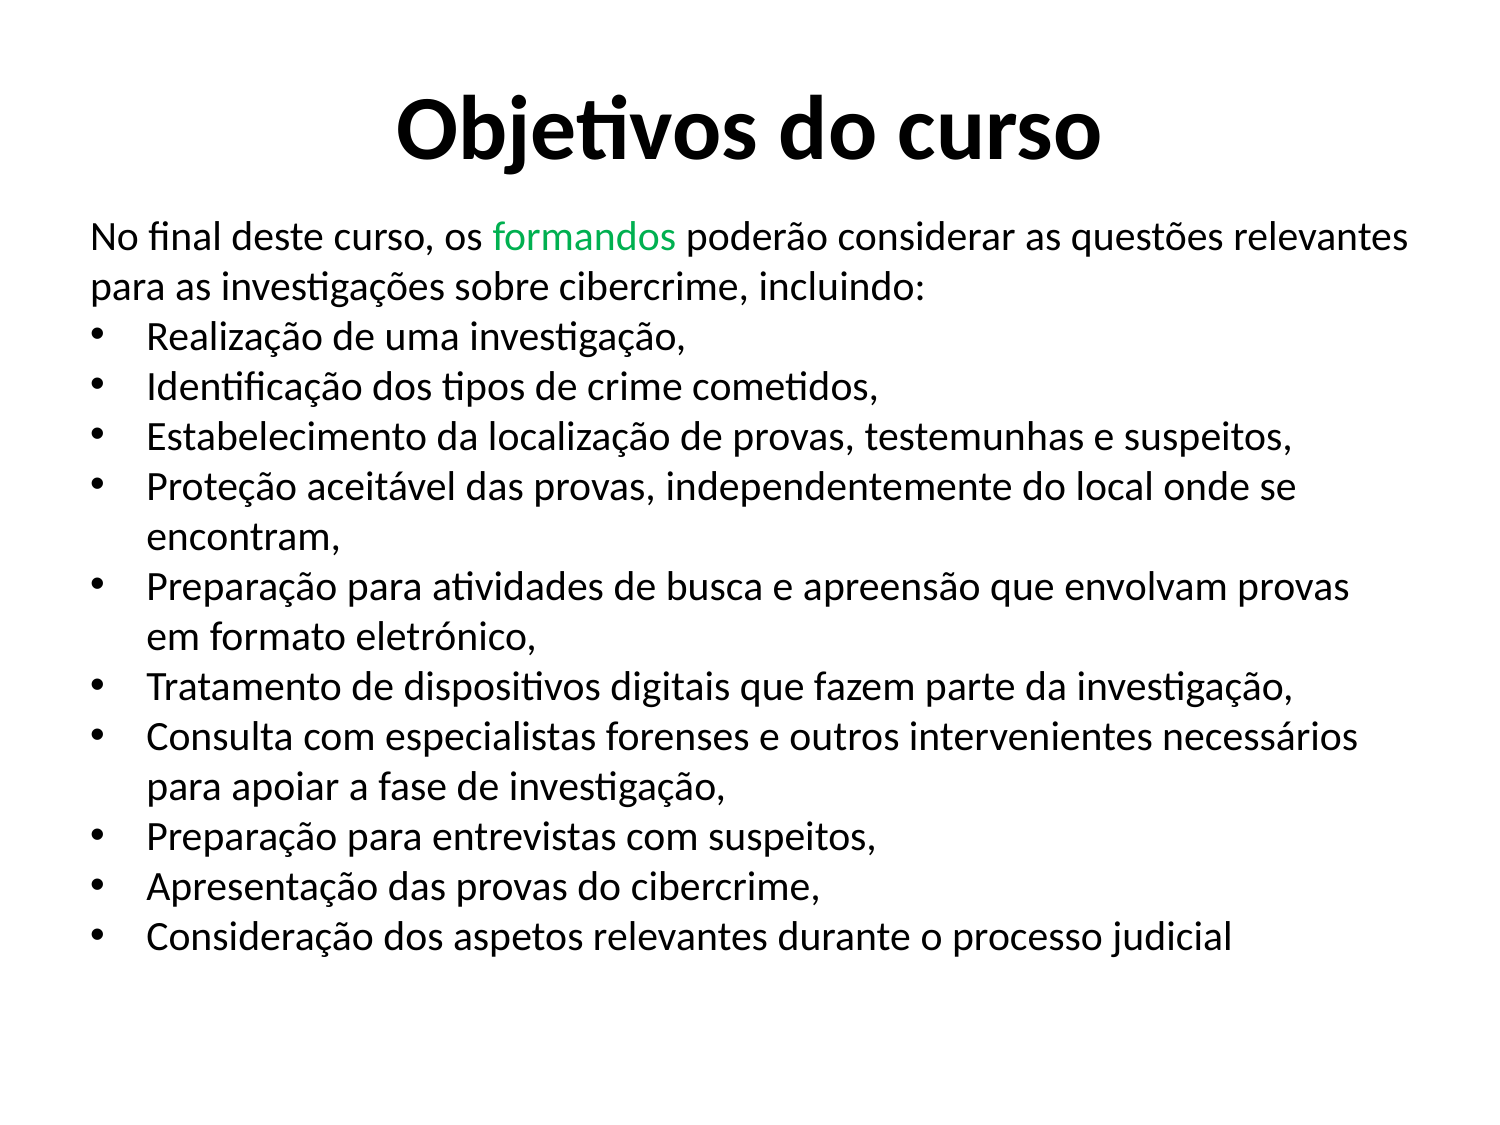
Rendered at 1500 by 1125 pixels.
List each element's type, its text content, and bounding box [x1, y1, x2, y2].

title Objetivos do curso [75, 45, 1425, 201]
list No final deste curso, os formandos poderão considerar as questões relevantes para as investigações sobre cibercrime, incluindo: Realização de uma investigação, Identificação dos tipos de crime cometidos, Estabelecimento da localização de provas, testemunhas e suspeitos, Proteção aceitável das provas, independentemente do local onde se encontram, Preparação para atividades de busca e apreensão que envolvam provas em formato eletrónico, Tratamento de dispositivos digitais que fazem parte da investigação, Consulta com especialistas forenses e outros intervenientes necessários para apoiar a fase de investigação, Preparação para entrevistas com suspeitos, Apresentação das provas do cibercrime, Consideração dos aspetos relevantes durante o processo judicial [75, 201, 1425, 1081]
